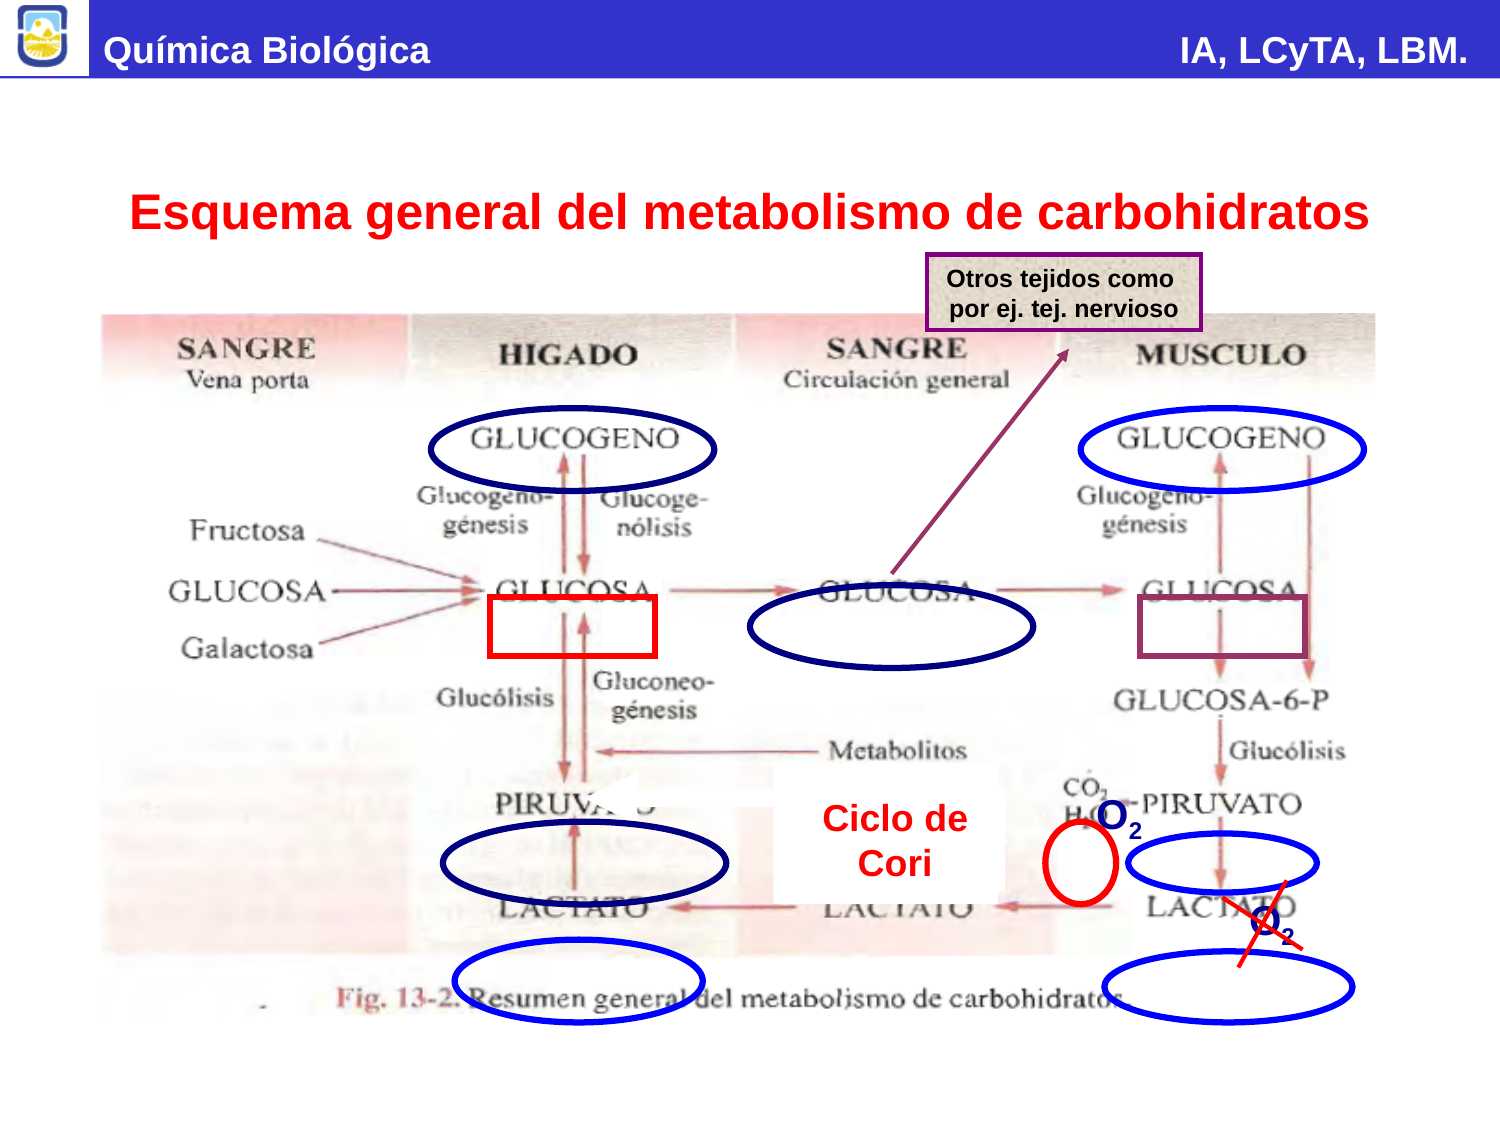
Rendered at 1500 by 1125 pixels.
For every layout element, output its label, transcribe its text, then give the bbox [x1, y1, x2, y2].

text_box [891, 254, 1201, 574]
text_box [1222, 880, 1311, 968]
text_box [0, 0, 1500, 83]
text_box Esquema general del metabolismo de carbohidratos [114, 171, 1400, 247]
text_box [99, 313, 1376, 1036]
